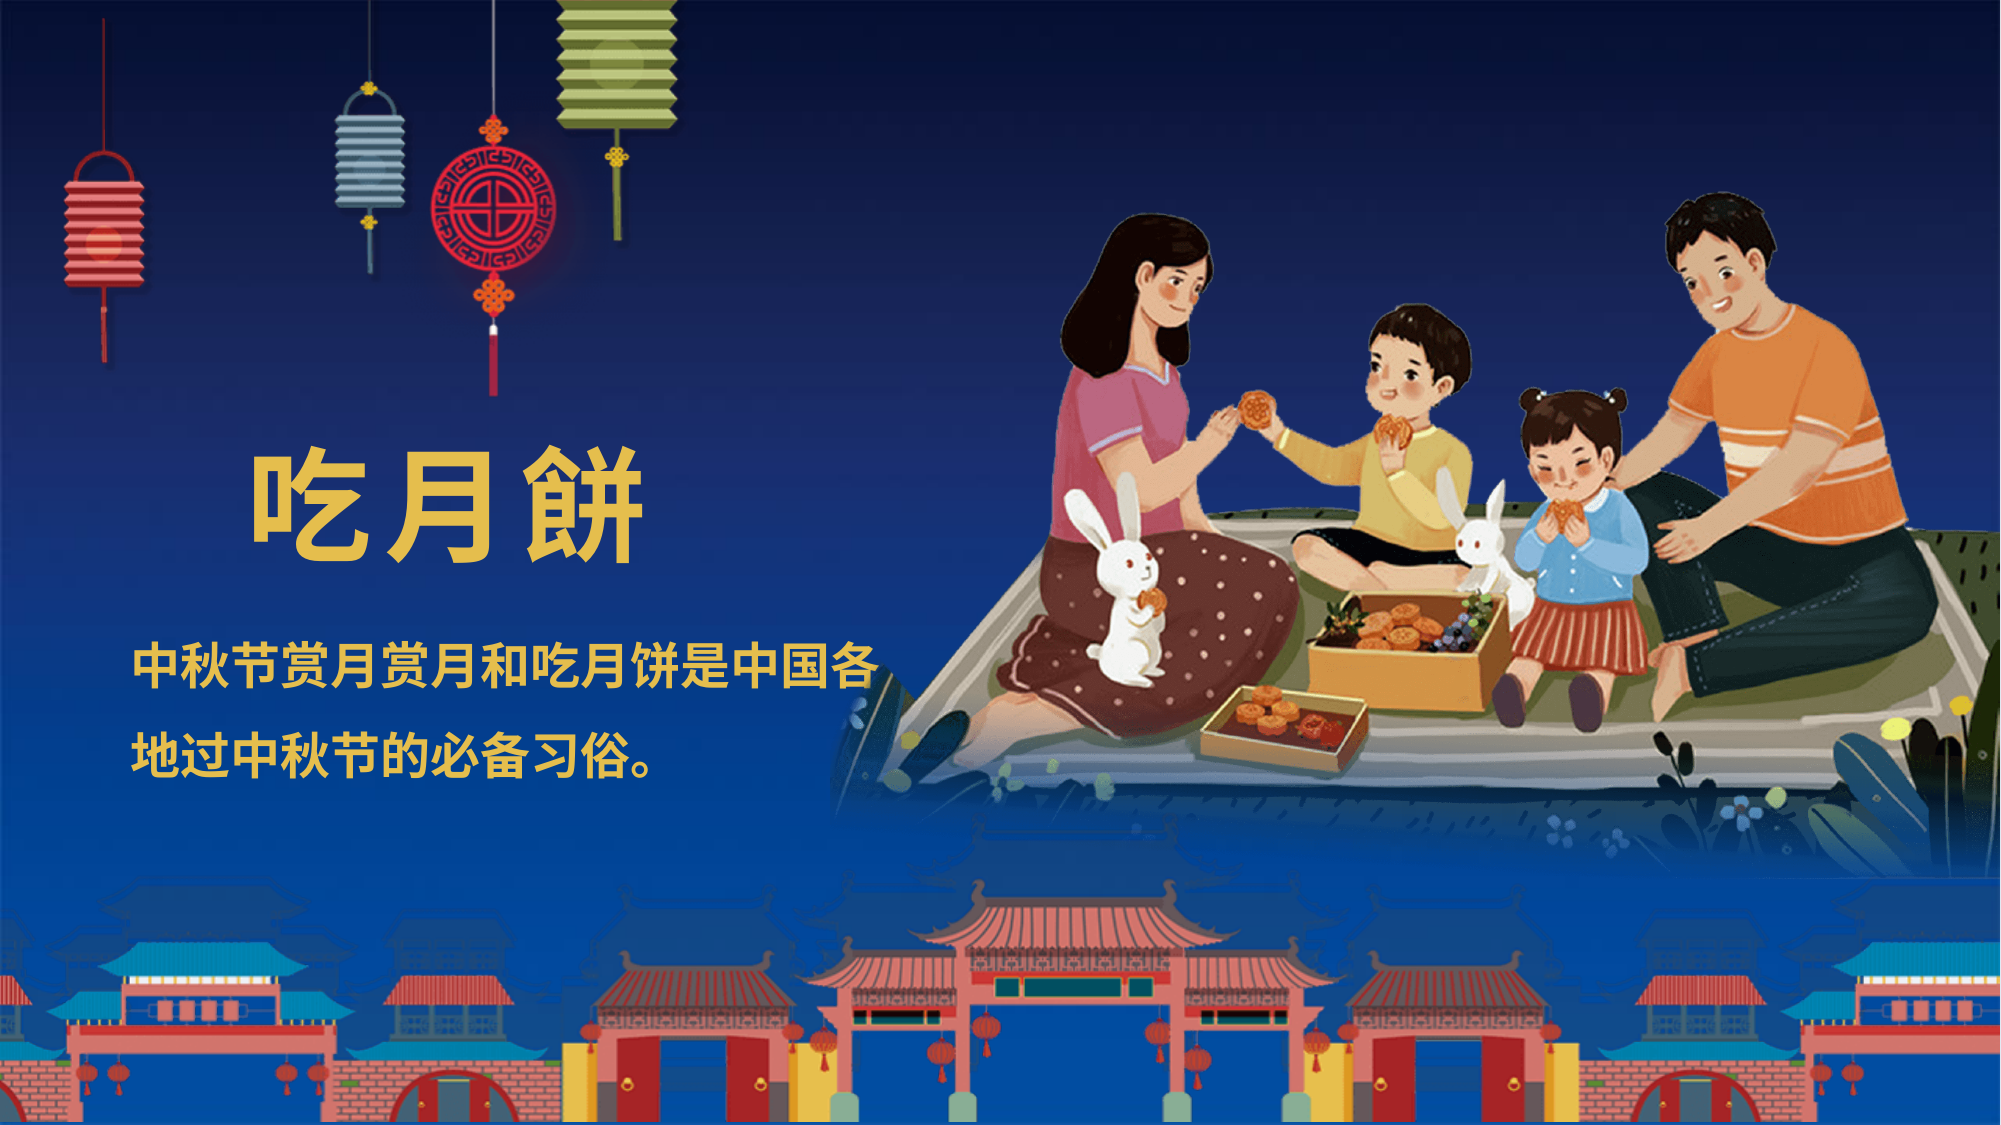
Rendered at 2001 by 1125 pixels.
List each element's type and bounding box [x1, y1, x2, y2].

picture [0, 0, 2001, 1125]
text_box [77, 420, 829, 769]
